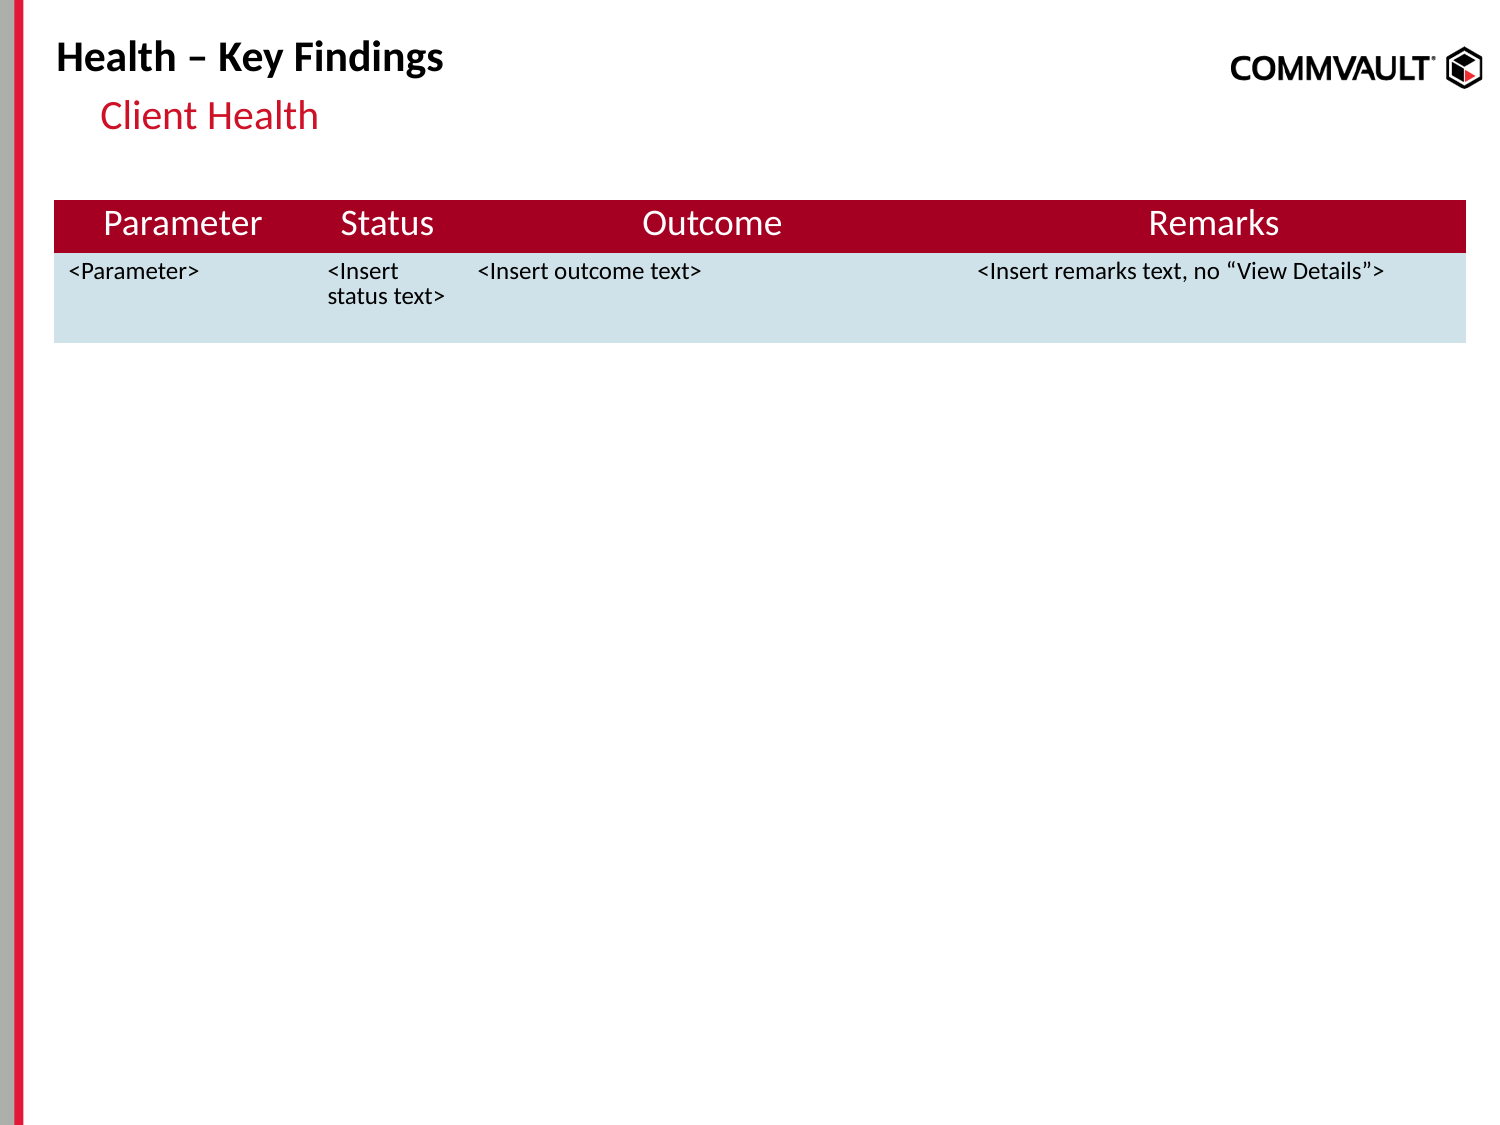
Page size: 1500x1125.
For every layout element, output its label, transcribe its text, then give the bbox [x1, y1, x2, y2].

picture [1232, 46, 1483, 89]
table_header Parameter [54, 200, 312, 253]
table_header Outcome [462, 200, 962, 253]
table_cell <Parameter> [54, 253, 312, 343]
table_header Remarks [962, 200, 1466, 253]
title Health – Key Findings [41, 30, 1232, 90]
table_header Status [312, 200, 462, 253]
list Client Health [85, 89, 1232, 150]
table_cell <Insert outcome text> [462, 253, 962, 343]
table_cell <Insert remarks text, no “View Details”> [962, 253, 1466, 343]
table_cell <Insert status text> [312, 253, 462, 343]
